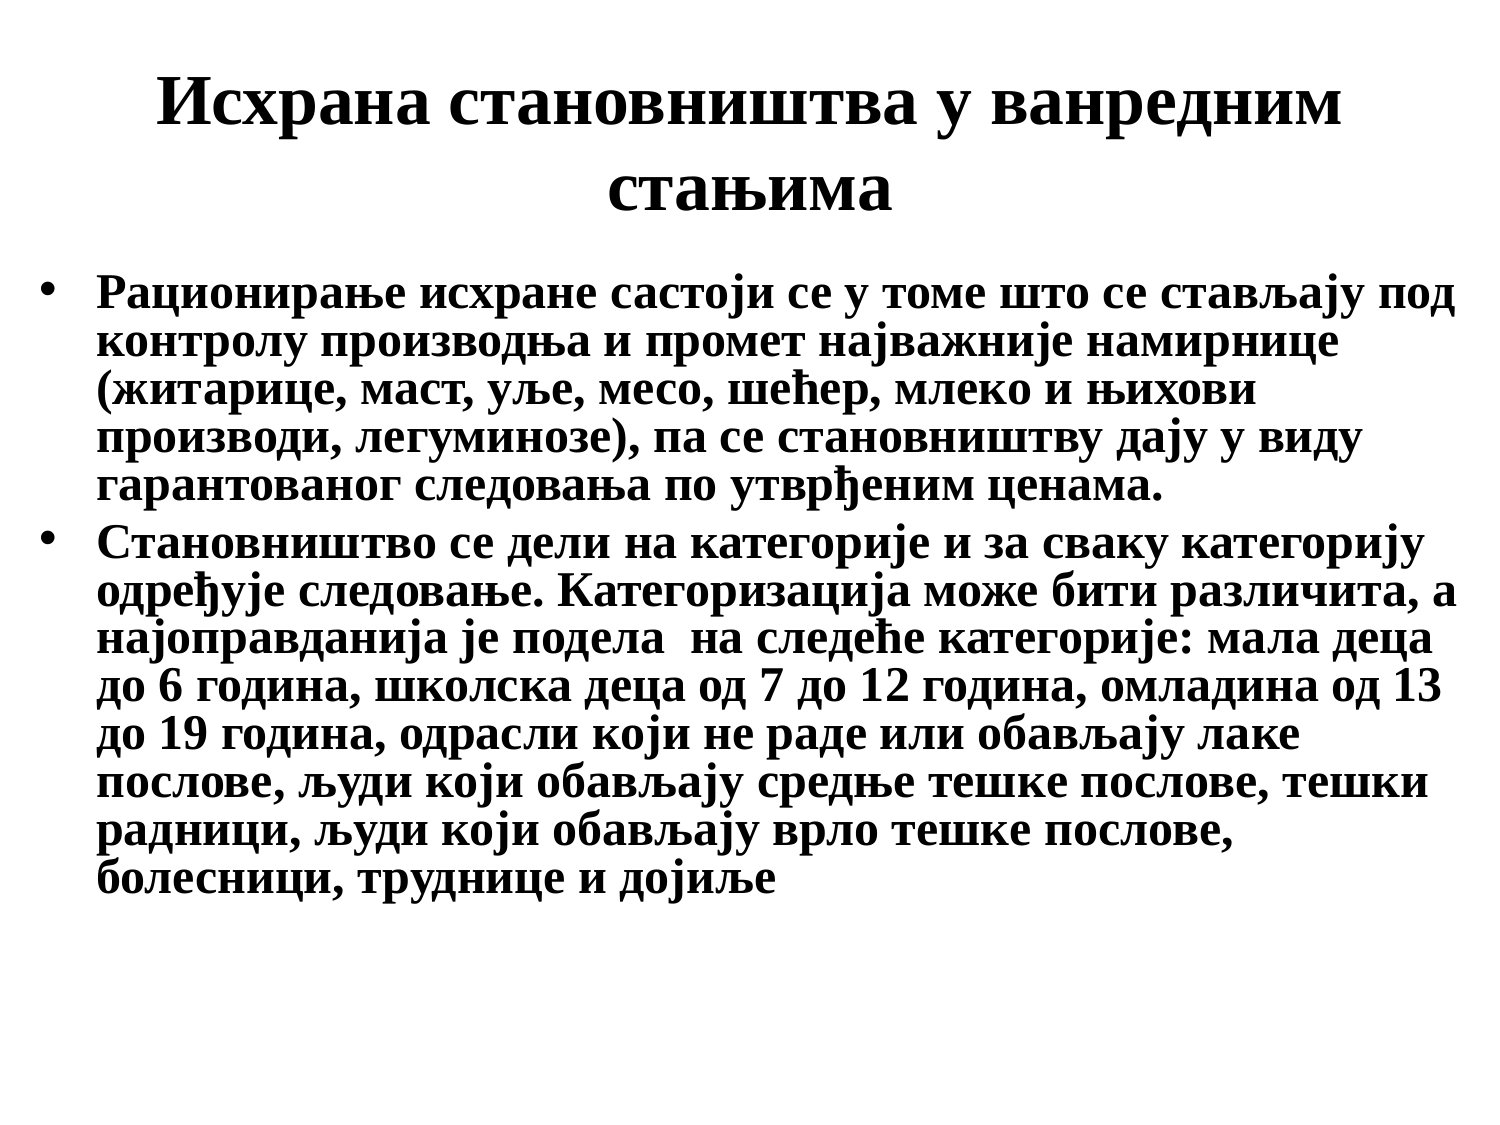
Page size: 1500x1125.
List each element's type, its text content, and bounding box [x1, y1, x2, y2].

list Рационирање исхране састоји се у томе што се стављају под контролу производња и промет најважније намирнице (житарице, маст, уље, месо, шећер, млеко и њихови производи, легуминозе), па се становништву дају у виду гарантованог следовања по утврђеним ценама. Становништво се дели на категорије и за сваку категорију одређује следовање. Категоризација може бити различита, а најоправданија је подела на следеће категорије: мала деца до 6 година, школска деца од 7 до 12 година, омладина од 13 до 19 година, одрасли који не раде или обављају лаке послове, људи који обављају средње тешке послове, тешки радници, људи који обављају врло тешке послове, болесници, труднице и дојиље [24, 262, 1500, 1125]
title Исхрана становништва у ванредним стањима [75, 45, 1425, 233]
